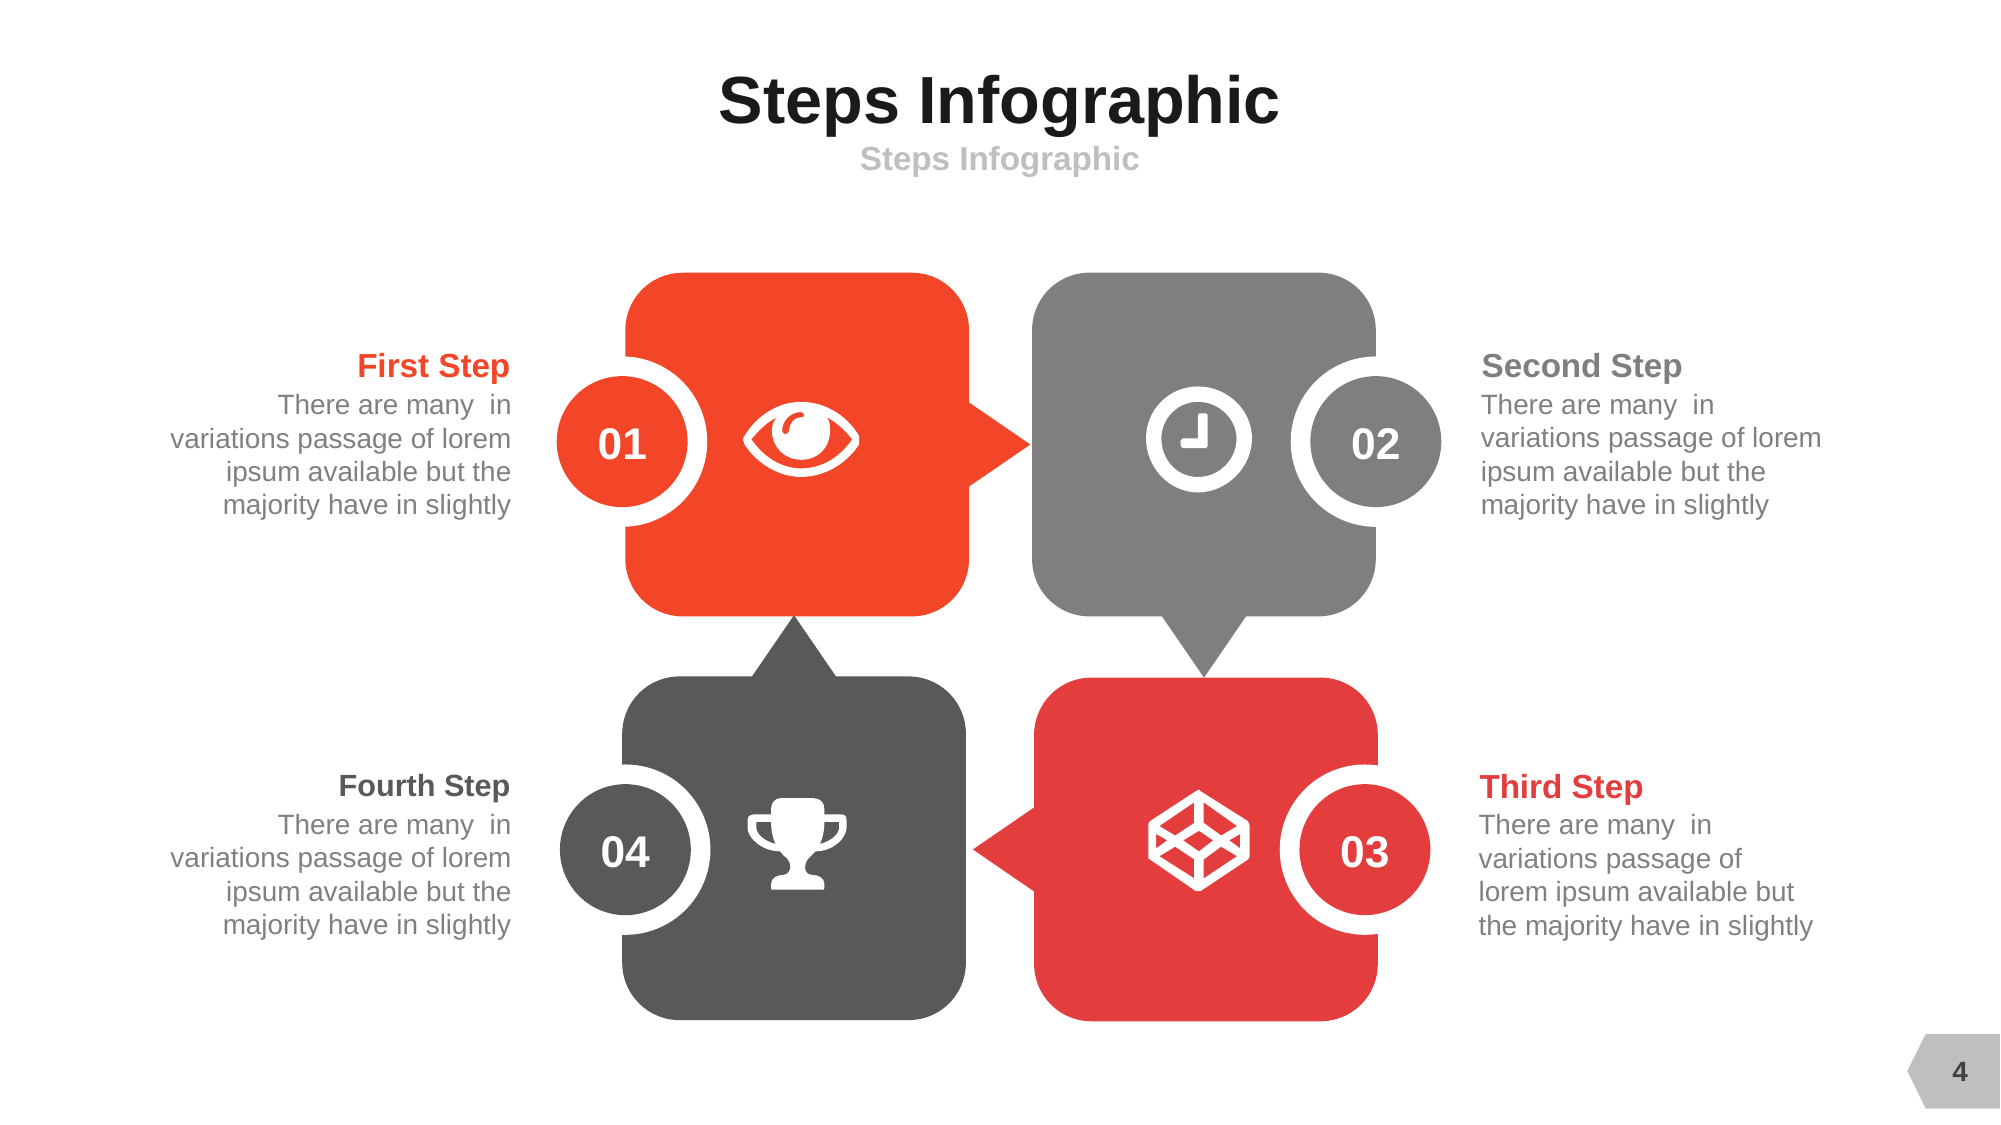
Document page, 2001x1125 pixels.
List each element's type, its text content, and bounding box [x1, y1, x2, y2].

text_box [155, 343, 512, 522]
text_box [1279, 764, 1451, 936]
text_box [621, 614, 967, 1021]
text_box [1003, 646, 1348, 1053]
title Steps Infographic [383, 58, 1617, 136]
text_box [536, 356, 708, 528]
list Steps Infographic [549, 135, 1450, 180]
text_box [539, 764, 711, 936]
slide_number 4 [1909, 1040, 2000, 1101]
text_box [1290, 356, 1462, 528]
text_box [1480, 343, 1832, 522]
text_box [158, 765, 512, 942]
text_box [1031, 272, 1377, 678]
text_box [655, 241, 1000, 648]
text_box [1478, 765, 1820, 943]
